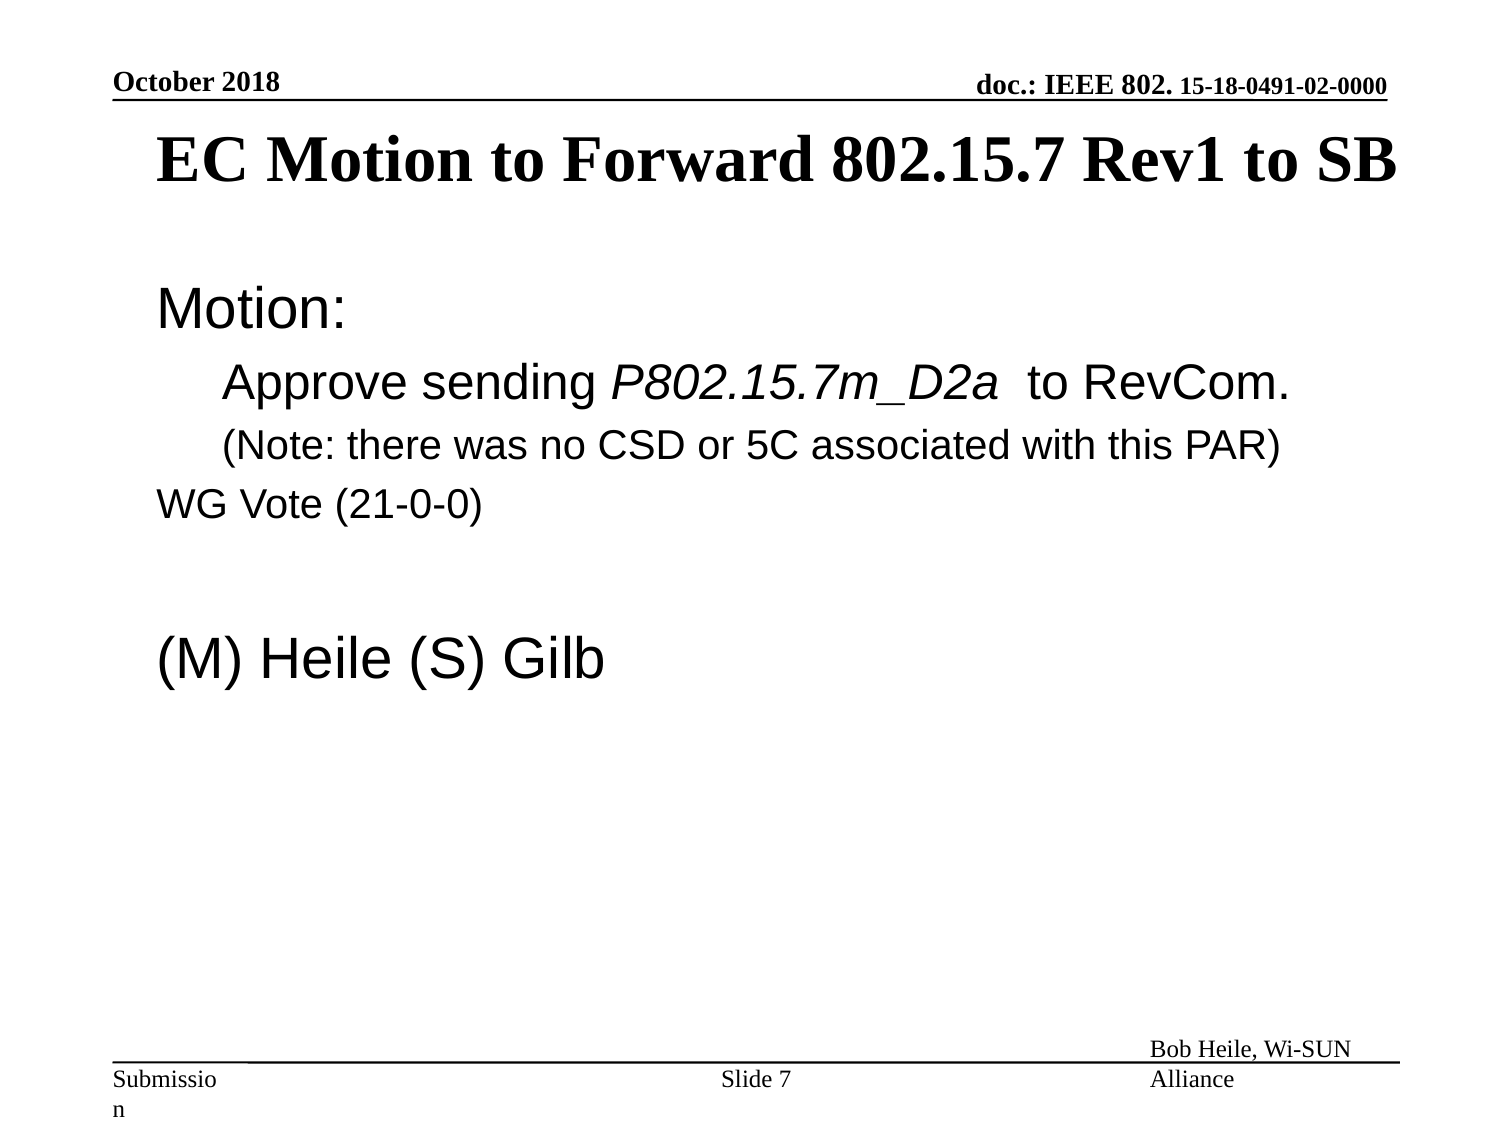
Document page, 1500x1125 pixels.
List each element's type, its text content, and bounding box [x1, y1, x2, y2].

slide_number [112, 62, 375, 98]
list Motion: Approve sending P802.15.7m_D2a to RevCom. (Note: there was no CSD or 5C associated with this PAR) WG Vote (21-0-0) (M) Heile (S) Gilb [141, 262, 1434, 1050]
slide_number Slide 7 [712, 1062, 800, 1093]
footer Bob Heile, Wi-SUN Alliance [1149, 1062, 1413, 1093]
text_box EC Motion to Forward 802.15.7 Rev1 to SB [140, 107, 1416, 233]
